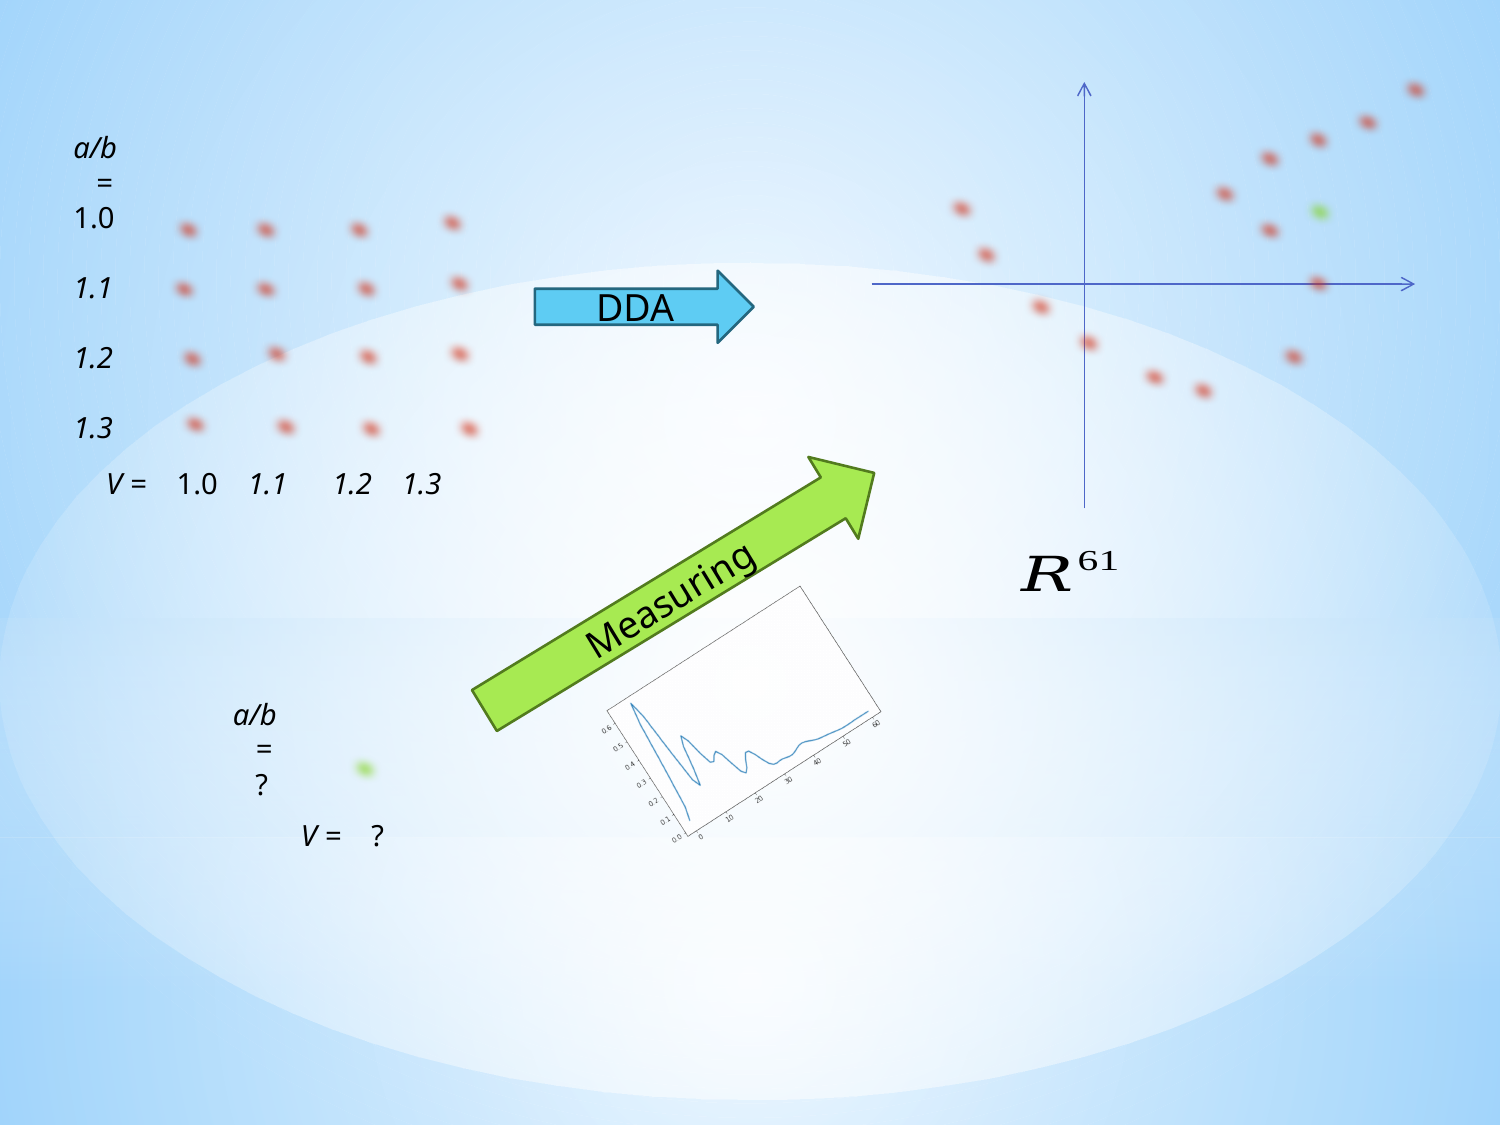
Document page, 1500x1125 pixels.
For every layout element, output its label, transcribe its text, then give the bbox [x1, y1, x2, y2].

text_box DDA [533, 269, 755, 345]
text_box V = 1.0 1.1 1.2 1.3 [91, 457, 529, 508]
text_box a/b = 1.0 1.1 1.2 1.3 [58, 122, 185, 452]
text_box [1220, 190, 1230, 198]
text_box Measuring [470, 455, 876, 733]
text_box a/b = ? [218, 688, 345, 809]
text_box V = ? [286, 809, 434, 860]
picture [586, 577, 894, 860]
